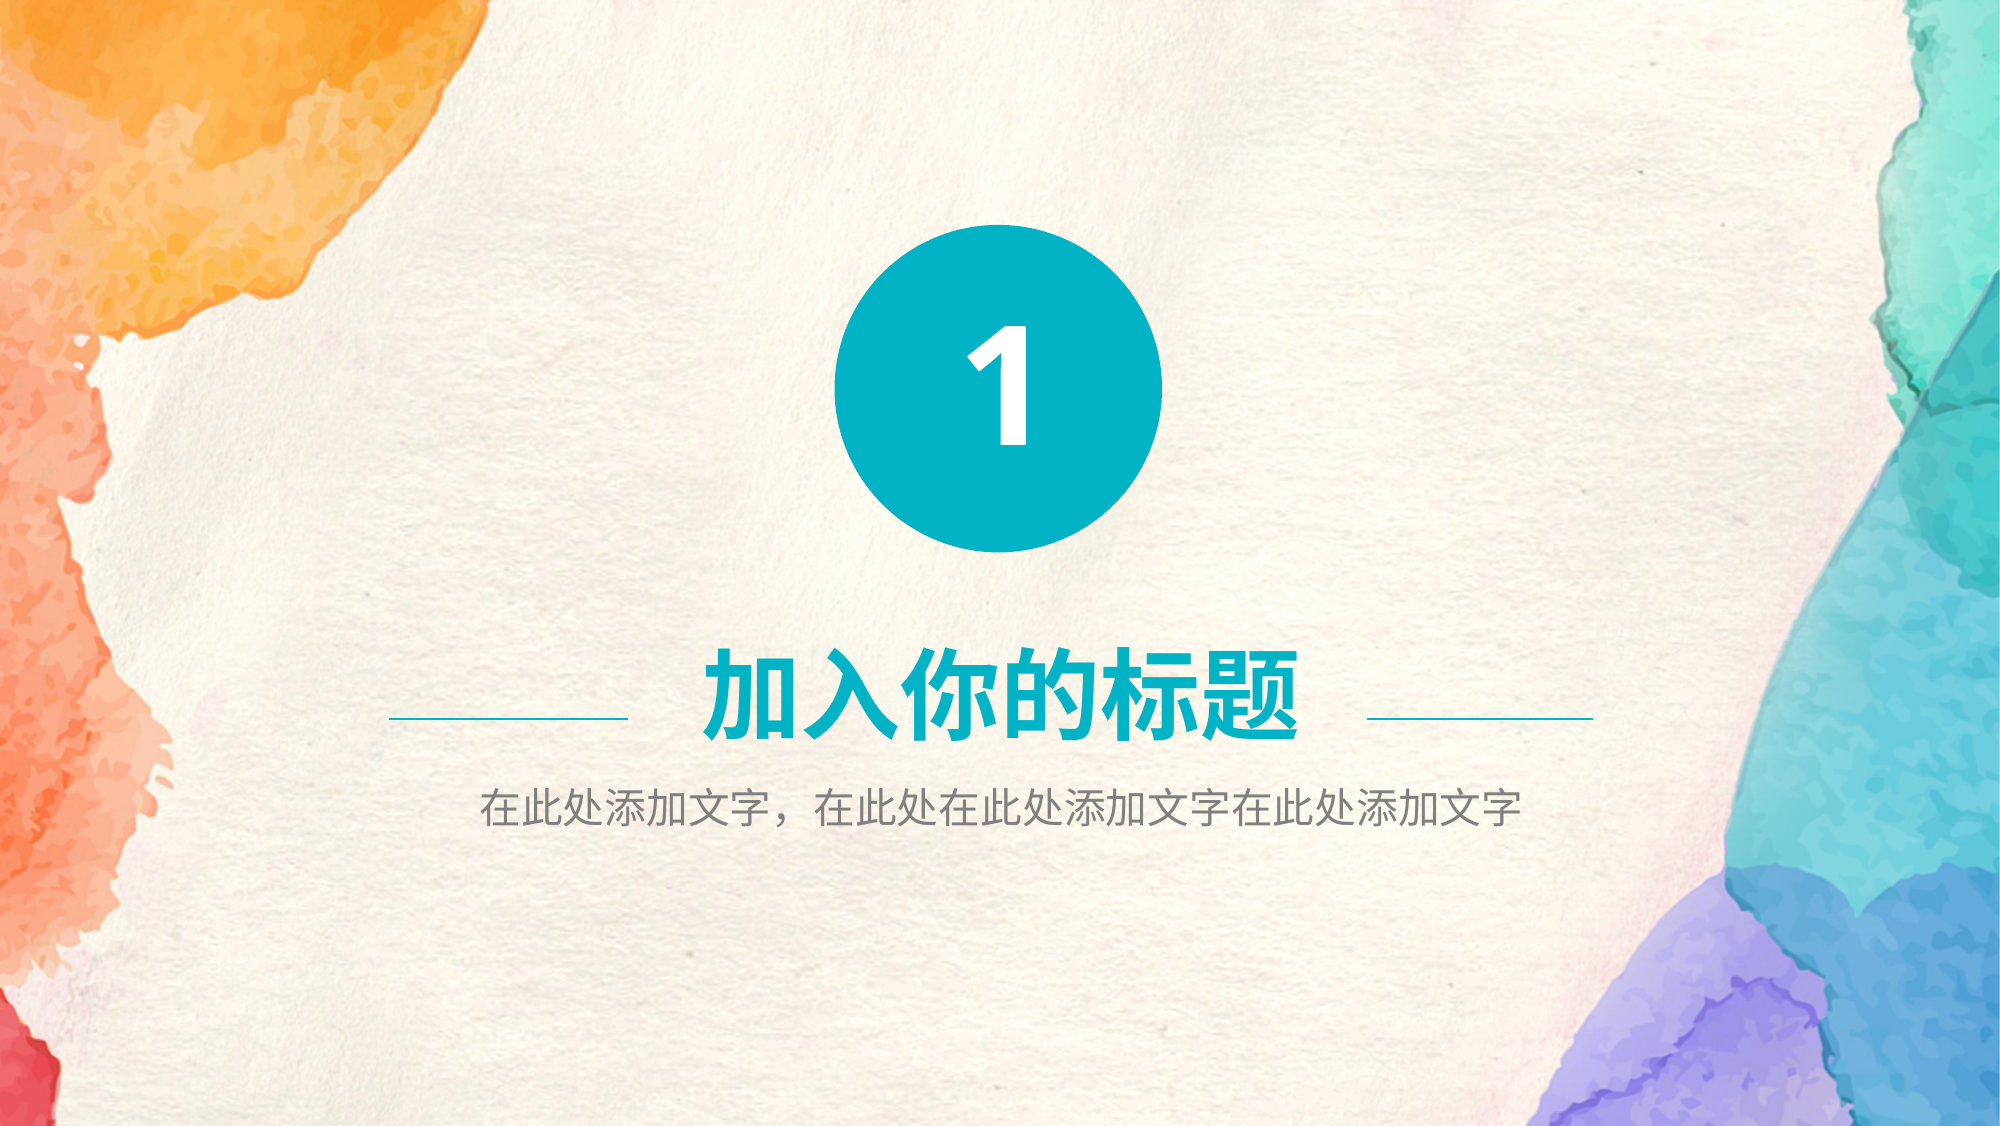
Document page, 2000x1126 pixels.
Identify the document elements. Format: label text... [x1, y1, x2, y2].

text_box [834, 224, 1163, 553]
text_box 在此处添加文字，在此处在此处添加文字在此处添加文字 [216, 774, 1787, 840]
picture [0, 0, 2000, 1126]
text_box 加入你的标题 [579, 625, 1423, 760]
